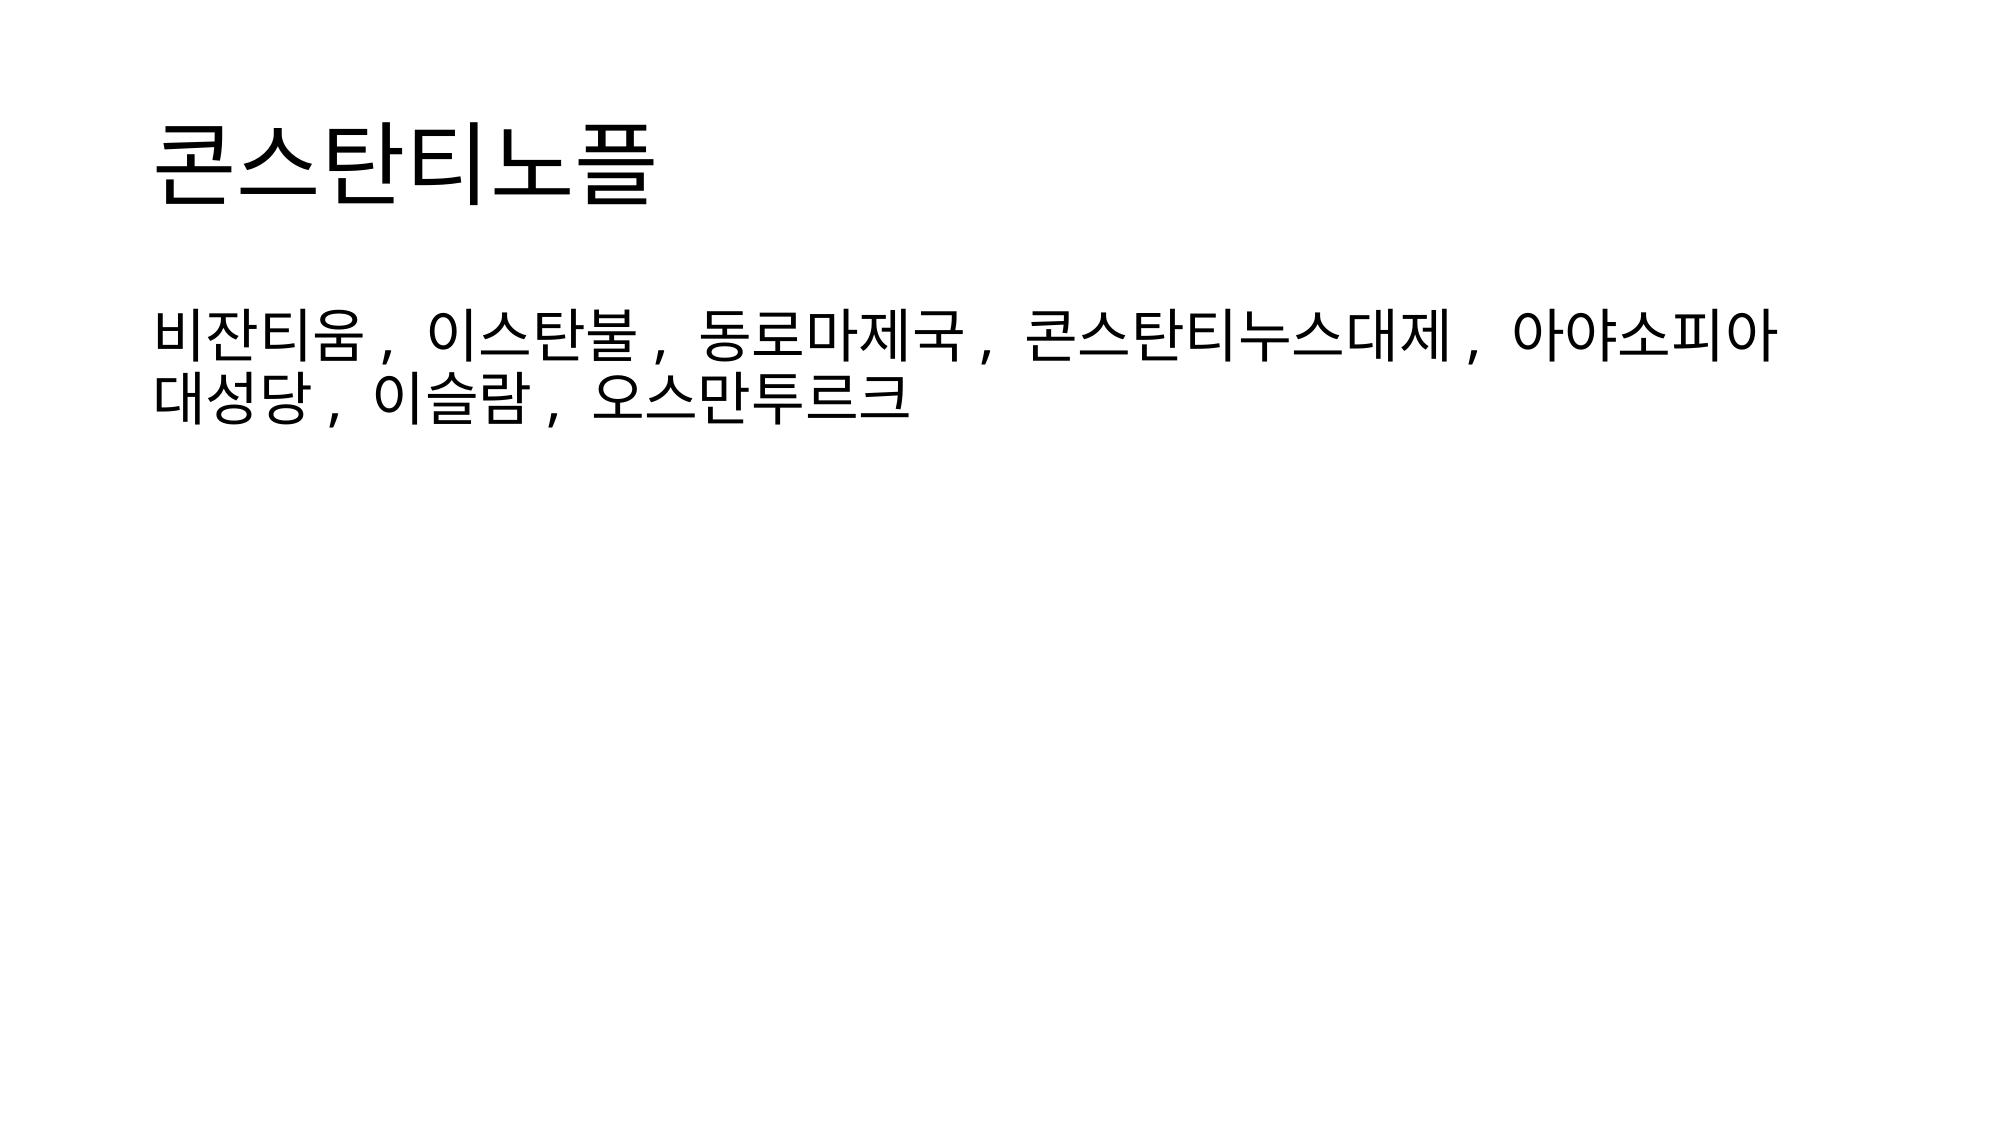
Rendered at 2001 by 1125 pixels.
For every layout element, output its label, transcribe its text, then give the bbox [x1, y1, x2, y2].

title 콘스탄티노플 [137, 59, 1863, 278]
list 비잔티움, 이스탄불, 동로마제국, 콘스탄티누스대제, 아야소피아 대성당, 이슬람, 오스만투르크 [137, 299, 1863, 1014]
